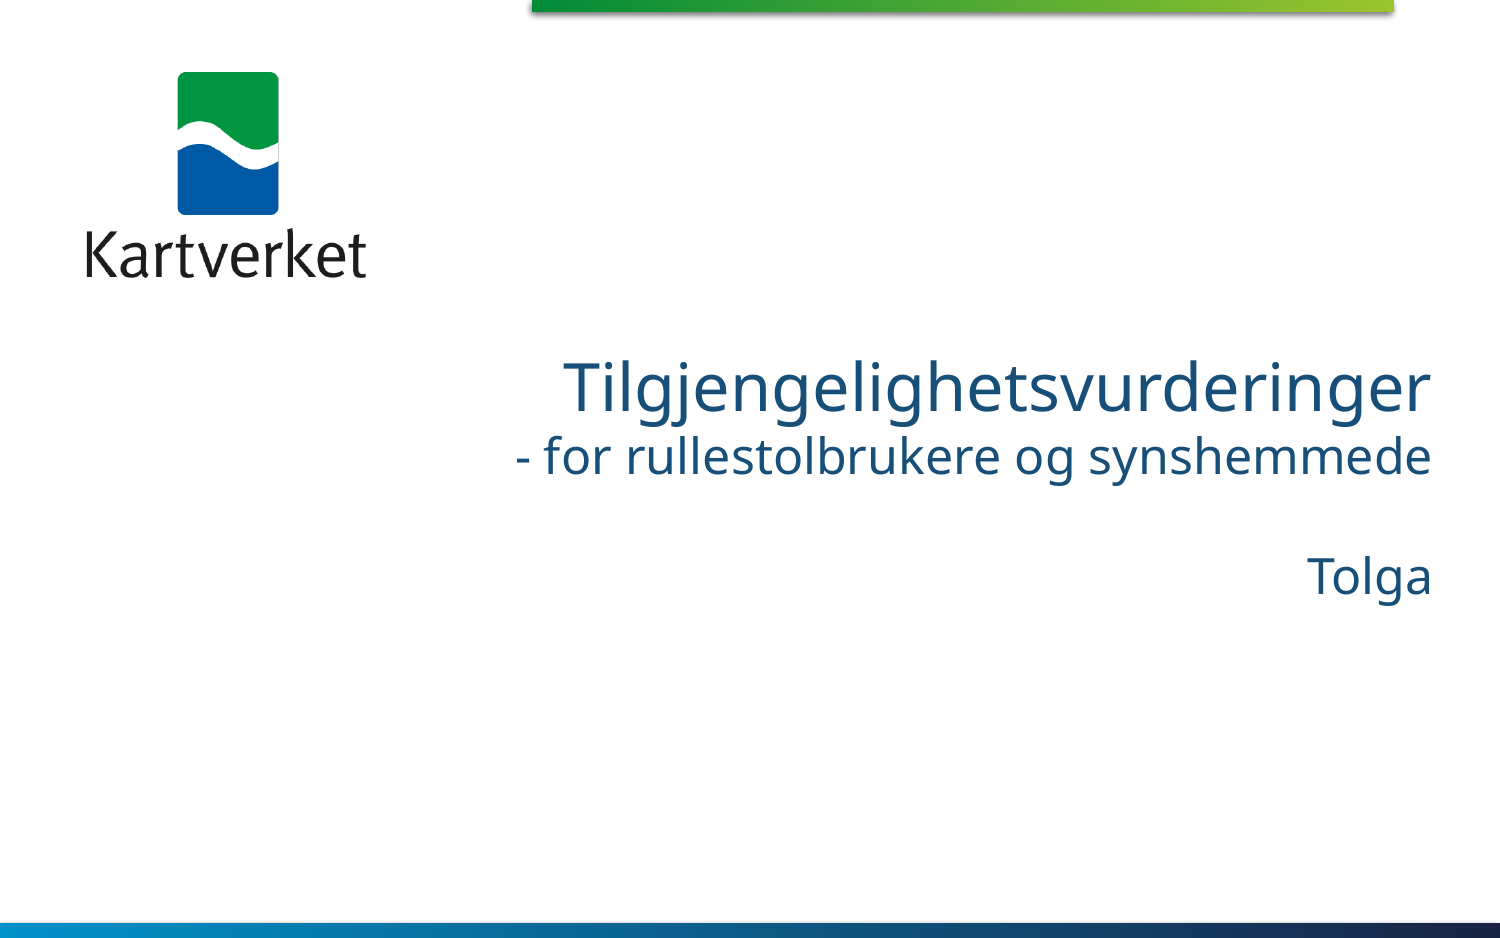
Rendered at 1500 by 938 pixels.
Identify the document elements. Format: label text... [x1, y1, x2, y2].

text_box Tilgjengelighetsvurderinger - for rullestolbrukere og synshemmede Tolga [66, 337, 1449, 613]
